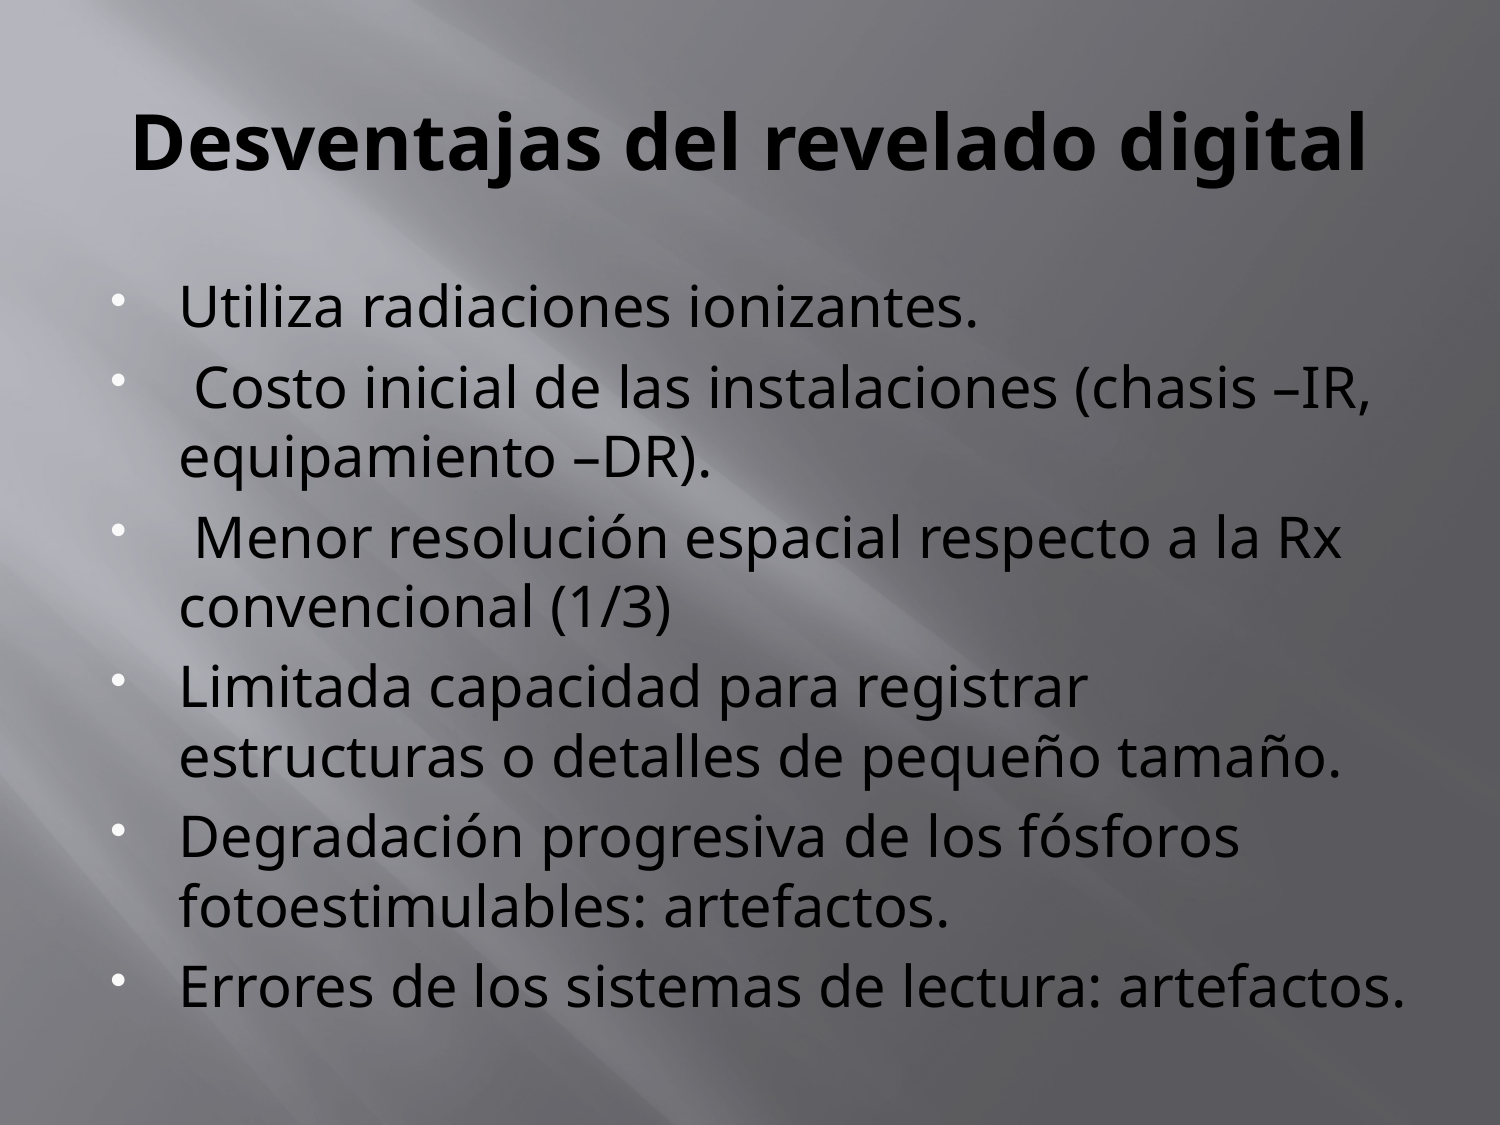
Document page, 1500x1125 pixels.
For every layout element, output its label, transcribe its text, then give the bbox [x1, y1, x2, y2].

list Utiliza radiaciones ionizantes. Costo inicial de las instalaciones (chasis –IR, equipamiento –DR). Menor resolución espacial respecto a la Rx convencional (1/3) Limitada capacidad para registrar estructuras o detalles de pequeño tamaño. Degradación progresiva de los fósforos fotoestimulables: artefactos. Errores de los sistemas de lectura: artefactos. [75, 262, 1425, 1035]
title Desventajas del revelado digital [75, 45, 1425, 233]
